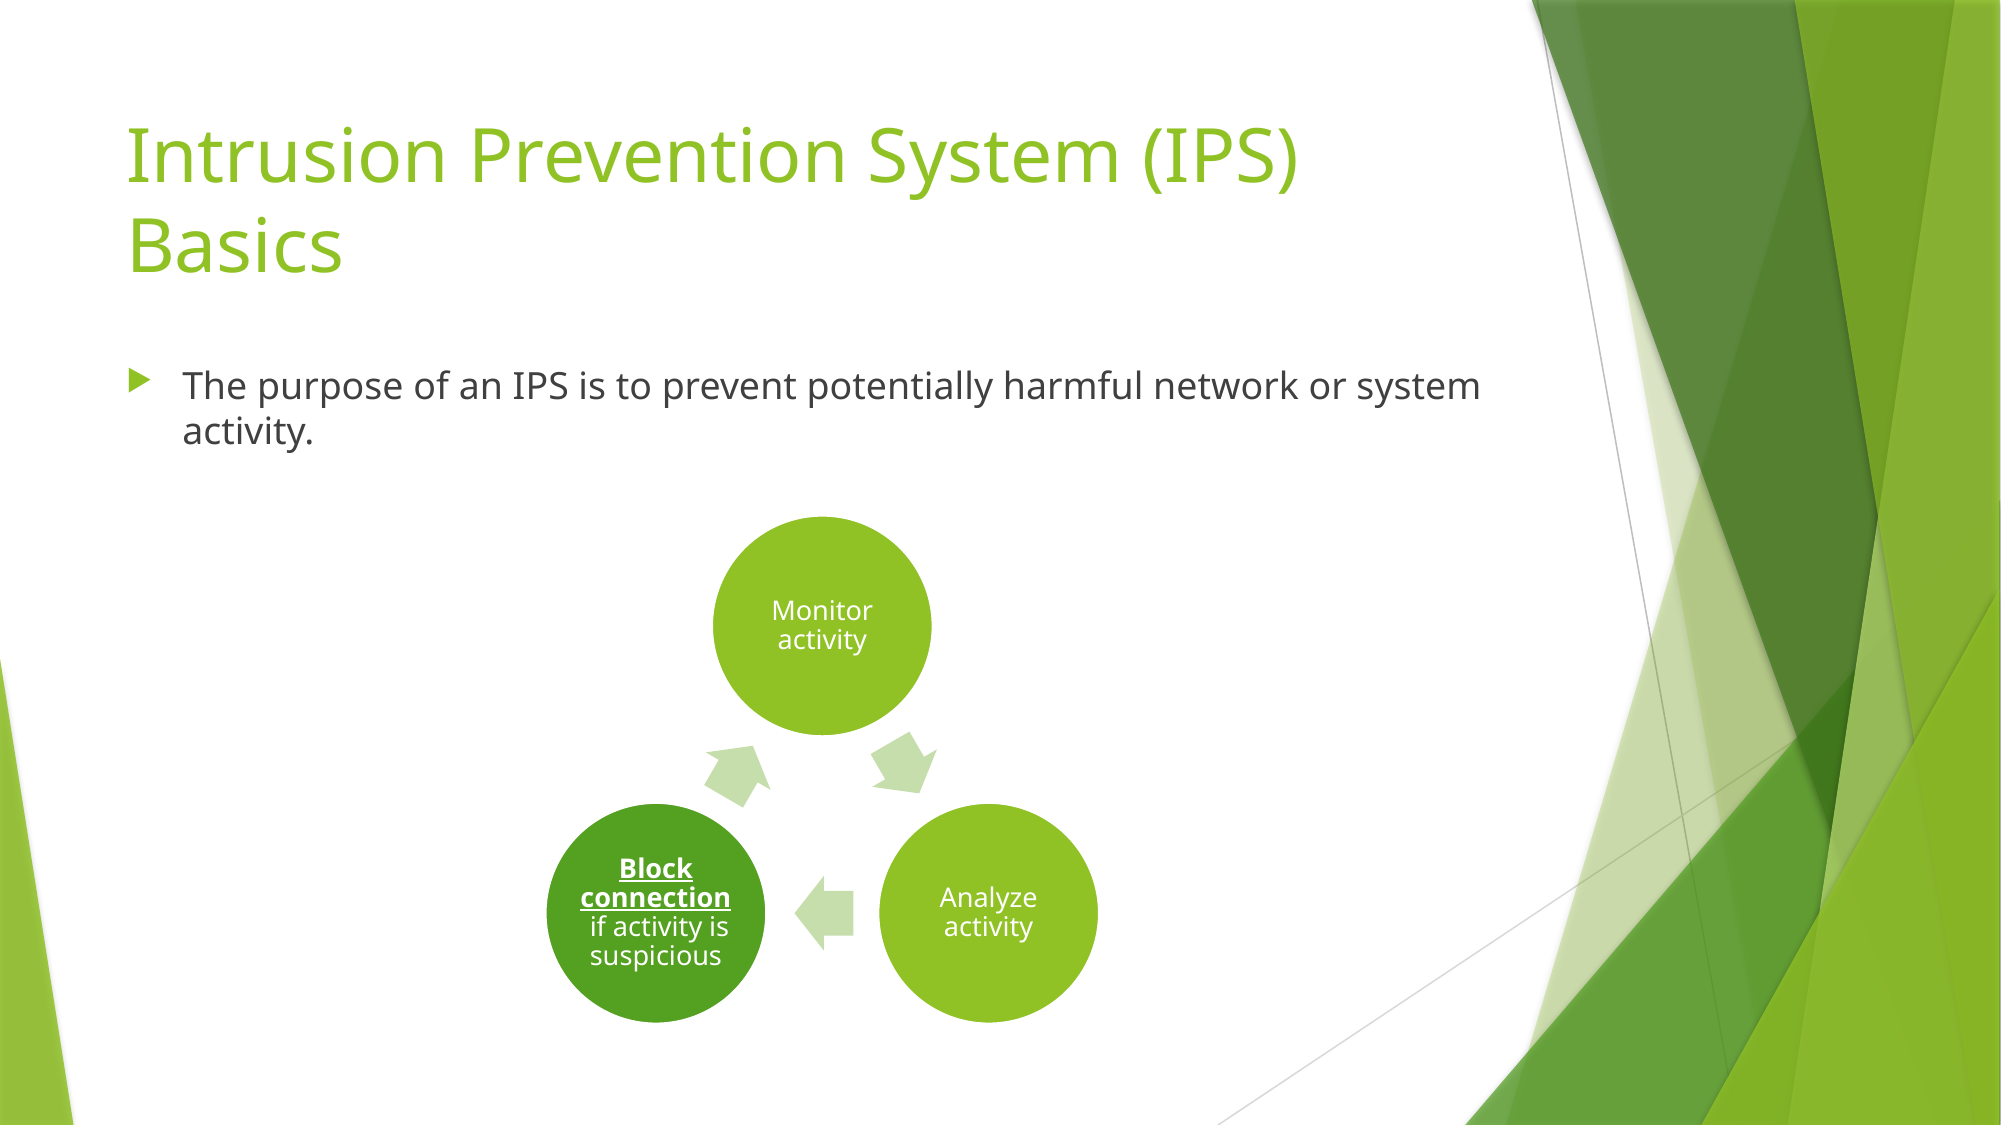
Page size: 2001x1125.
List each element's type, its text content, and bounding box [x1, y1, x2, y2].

list The purpose of an IPS is to prevent potentially harmful network or system activity. [111, 354, 1522, 488]
title Intrusion Prevention System (IPS) Basics [111, 99, 1522, 317]
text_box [110, 513, 1522, 1025]
